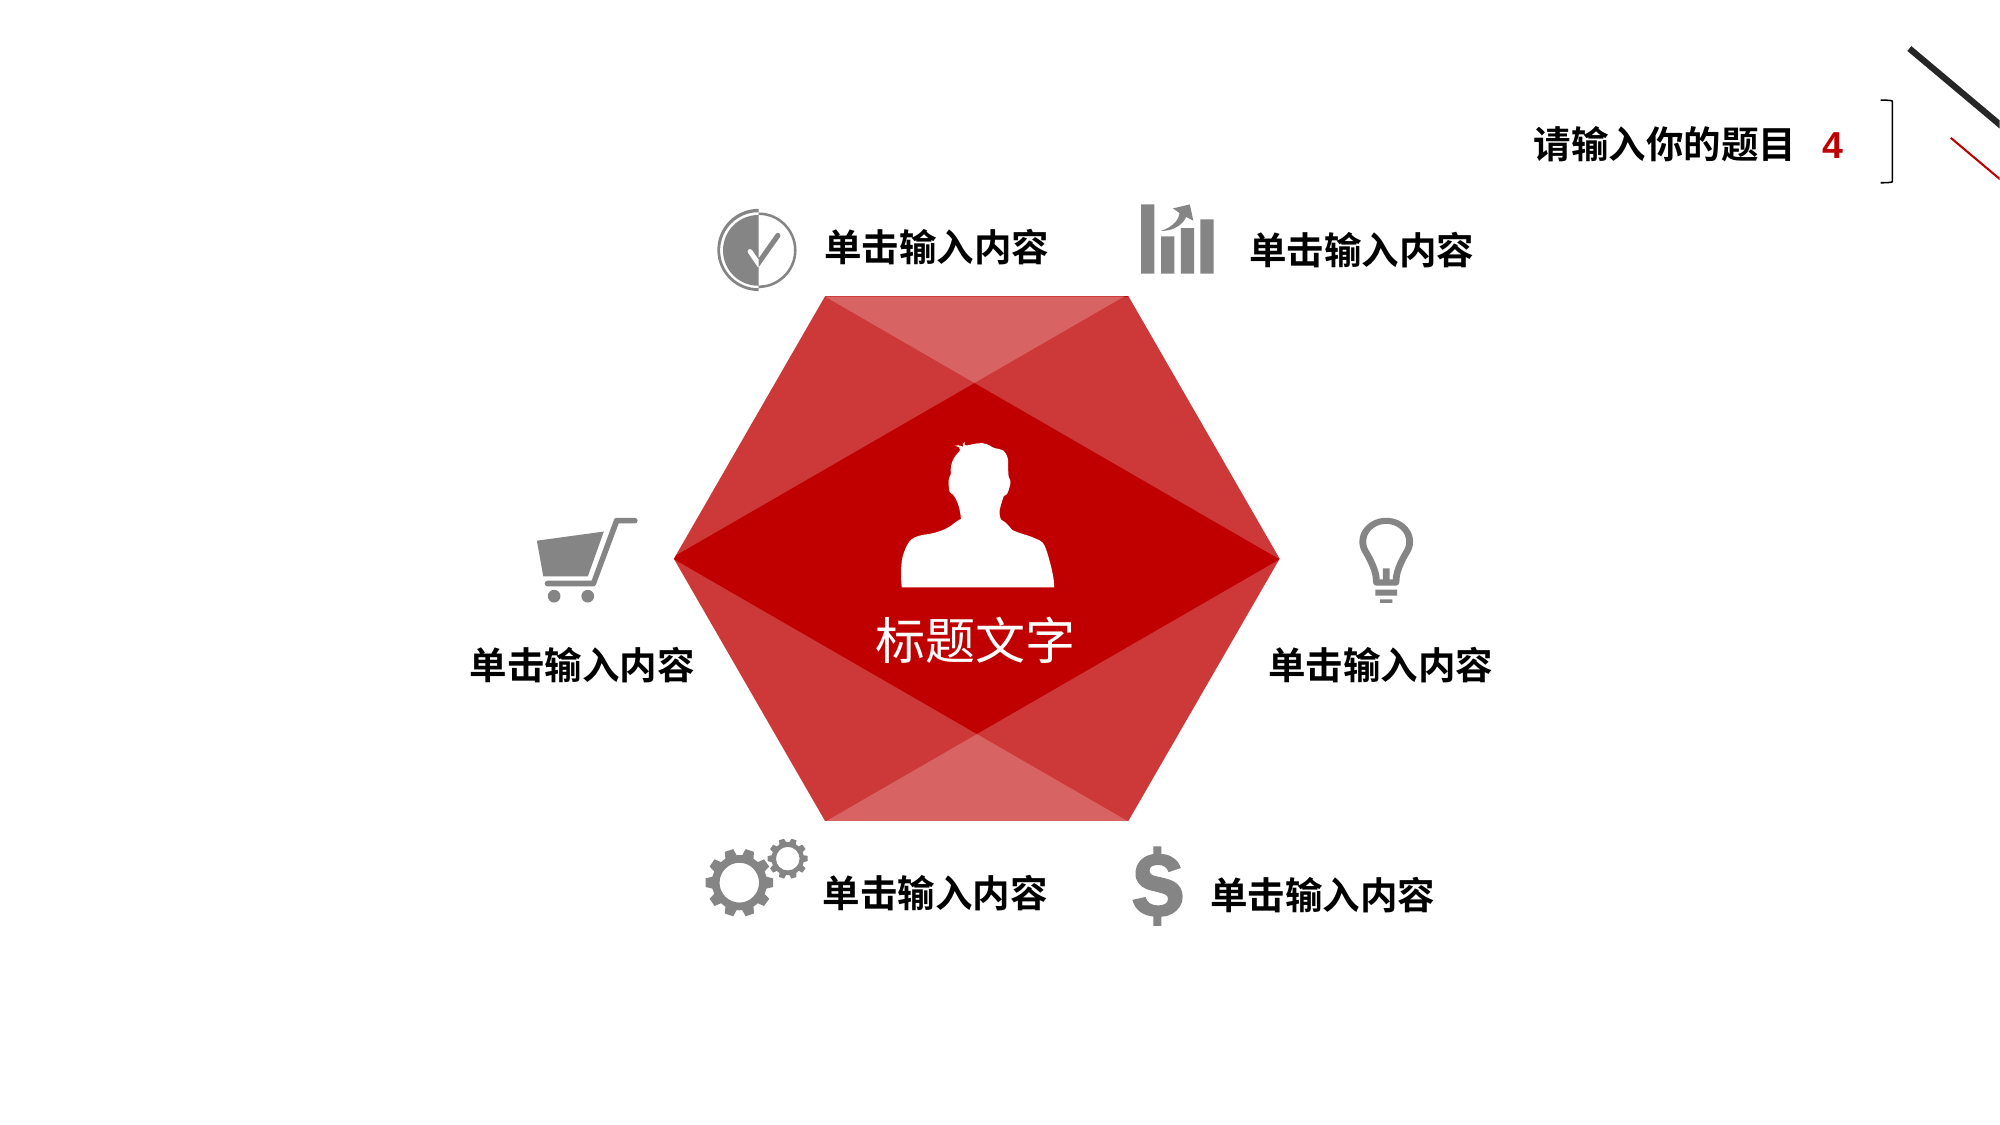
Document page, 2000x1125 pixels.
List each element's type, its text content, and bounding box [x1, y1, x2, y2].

text_box [825, 559, 1280, 822]
text_box [973, 296, 1271, 554]
text_box [1180, 228, 1195, 274]
text_box 单击输入内容 [809, 197, 1067, 291]
text_box [825, 293, 1129, 297]
text_box [547, 589, 561, 603]
text_box [673, 554, 822, 812]
text_box [536, 531, 604, 577]
text_box [1880, 99, 1894, 184]
text_box [1200, 219, 1214, 274]
text_box [1129, 553, 1272, 801]
text_box [1125, 296, 1280, 559]
text_box [1161, 236, 1175, 274]
text_box 单击输入内容 [454, 630, 712, 724]
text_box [705, 838, 808, 917]
text_box 单击输入内容 [1253, 630, 1511, 724]
text_box [675, 382, 1270, 638]
text_box [1265, 555, 1278, 567]
text_box [1132, 846, 1183, 926]
text_box [717, 208, 797, 292]
text_box 请输入你的题目 4 [1518, 113, 1858, 174]
text_box 单击输入内容 [1195, 845, 1453, 939]
text_box [901, 442, 1055, 588]
text_box [581, 589, 595, 603]
text_box [1160, 204, 1194, 231]
text_box 单击输入内容 [807, 843, 1065, 937]
text_box [822, 294, 1123, 382]
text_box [1909, 48, 2000, 192]
text_box 单击输入内容 [1234, 200, 1492, 294]
text_box [544, 517, 638, 587]
text_box [673, 296, 972, 554]
text_box [673, 559, 833, 822]
text_box 标题文字 [822, 602, 1129, 816]
text_box [1359, 517, 1414, 586]
text_box [1141, 204, 1155, 274]
text_box [1380, 599, 1393, 603]
text_box [1375, 589, 1398, 596]
